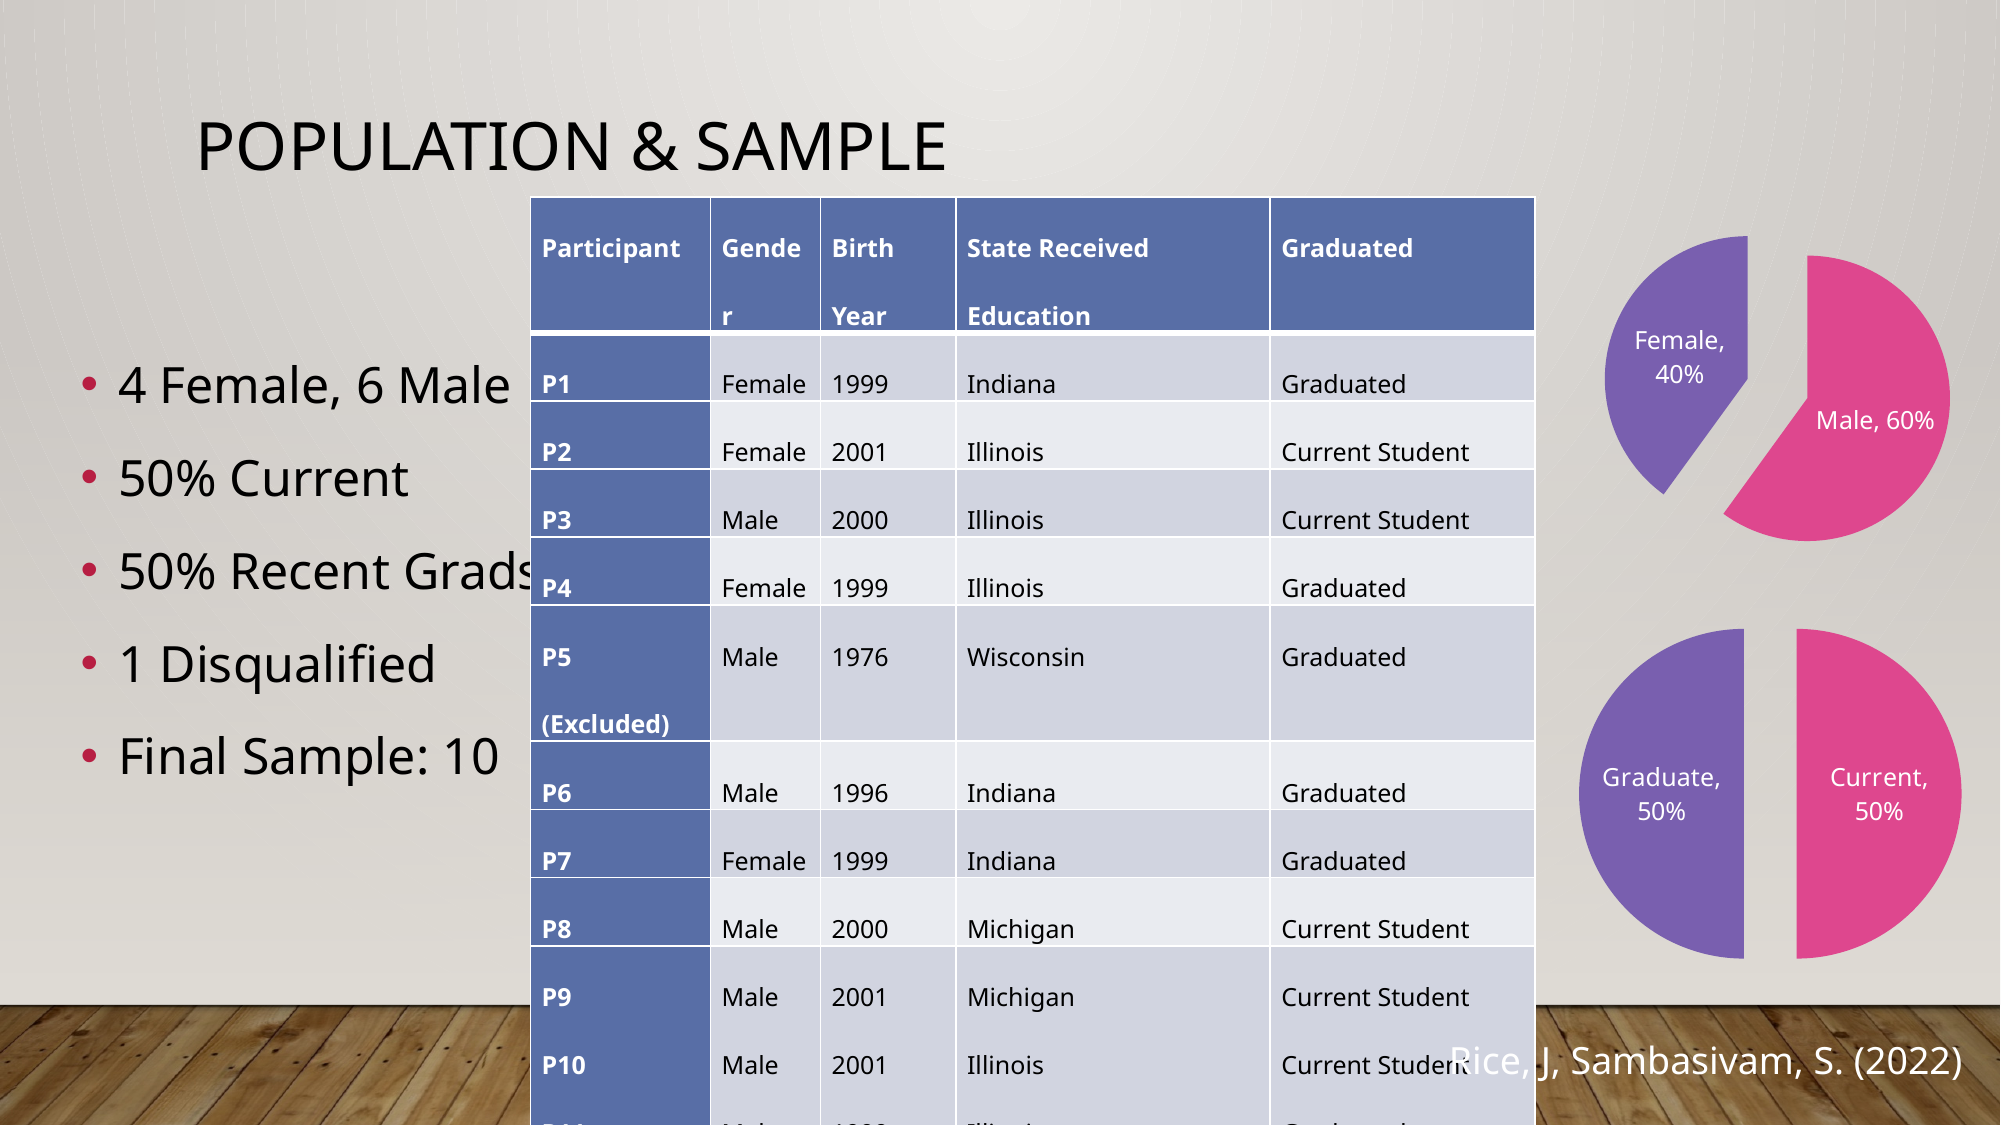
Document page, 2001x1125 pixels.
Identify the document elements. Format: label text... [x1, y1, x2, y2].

table_cell Current Student Current Student Graduated [1271, 947, 1534, 1125]
title Population & sample [180, 104, 1757, 277]
picture [1536, 1005, 2000, 1125]
table_cell P1 [531, 336, 710, 400]
table_cell 2000 [821, 878, 955, 945]
table_cell Male [711, 878, 820, 945]
table_cell Michigan Illinois Illinois [957, 947, 1269, 1125]
table_cell Male [711, 606, 820, 740]
table_cell 2001 [821, 402, 955, 468]
table_cell 1999 [821, 810, 955, 877]
table_cell P3 [531, 470, 710, 536]
table_cell Graduated [1271, 336, 1503, 400]
table_cell 1976 [821, 606, 955, 740]
table_header Birth Year [821, 198, 955, 330]
table_cell 2001 2001 1999 [821, 947, 955, 1125]
table_cell 1999 [821, 336, 955, 400]
text_box Rice, J, Sambasivam, S. (2022) [1434, 1030, 1988, 1090]
table_cell Male [711, 742, 820, 809]
table_cell Graduated [1271, 810, 1453, 877]
table_cell Female [711, 538, 820, 604]
table_cell P4 [531, 538, 710, 604]
table_header Gender [711, 198, 820, 330]
table_cell P9 P10 P11 [531, 947, 710, 1125]
table_cell Indiana [957, 742, 1269, 809]
table_cell Illinois [957, 538, 1269, 604]
table_cell Indiana [957, 336, 1269, 400]
table_cell P6 [531, 742, 710, 809]
table_cell Wisconsin [957, 606, 1269, 740]
table_cell P7 [531, 810, 710, 877]
table_header Participant [531, 198, 710, 330]
table_cell Indiana [957, 810, 1269, 877]
table_cell 1996 [821, 742, 955, 809]
table_cell Female [711, 810, 820, 877]
table_cell Male [711, 470, 820, 536]
table_cell Female [711, 336, 820, 400]
table_cell Illinois [957, 402, 1269, 468]
chart [1453, 196, 2000, 994]
table_cell 1999 [821, 538, 955, 604]
table_cell Female [711, 402, 820, 468]
table_cell Current Student [1271, 470, 1503, 536]
table_header Graduated [1271, 198, 1503, 330]
table_cell Current Student [1271, 878, 1453, 945]
picture [0, 1005, 530, 1125]
table_cell P8 [531, 878, 710, 945]
table_cell P2 [531, 402, 710, 468]
table_cell Graduated [1271, 742, 1453, 809]
table_header State Received Education [957, 198, 1269, 330]
table_cell 2000 [821, 470, 955, 536]
list 4 Female, 6 Male 50% Current 50% Recent Grads 1 Disqualified Final Sample: 10 [0, 334, 530, 956]
table_cell P5 (Excluded) [531, 606, 710, 740]
table_cell Current Student [1271, 402, 1503, 468]
table_cell Male Male Male [711, 947, 820, 1125]
table_cell Graduated [1271, 538, 1503, 604]
table_cell Michigan [957, 878, 1269, 945]
table_cell Graduated [1271, 606, 1453, 740]
table_cell Illinois [957, 470, 1269, 536]
